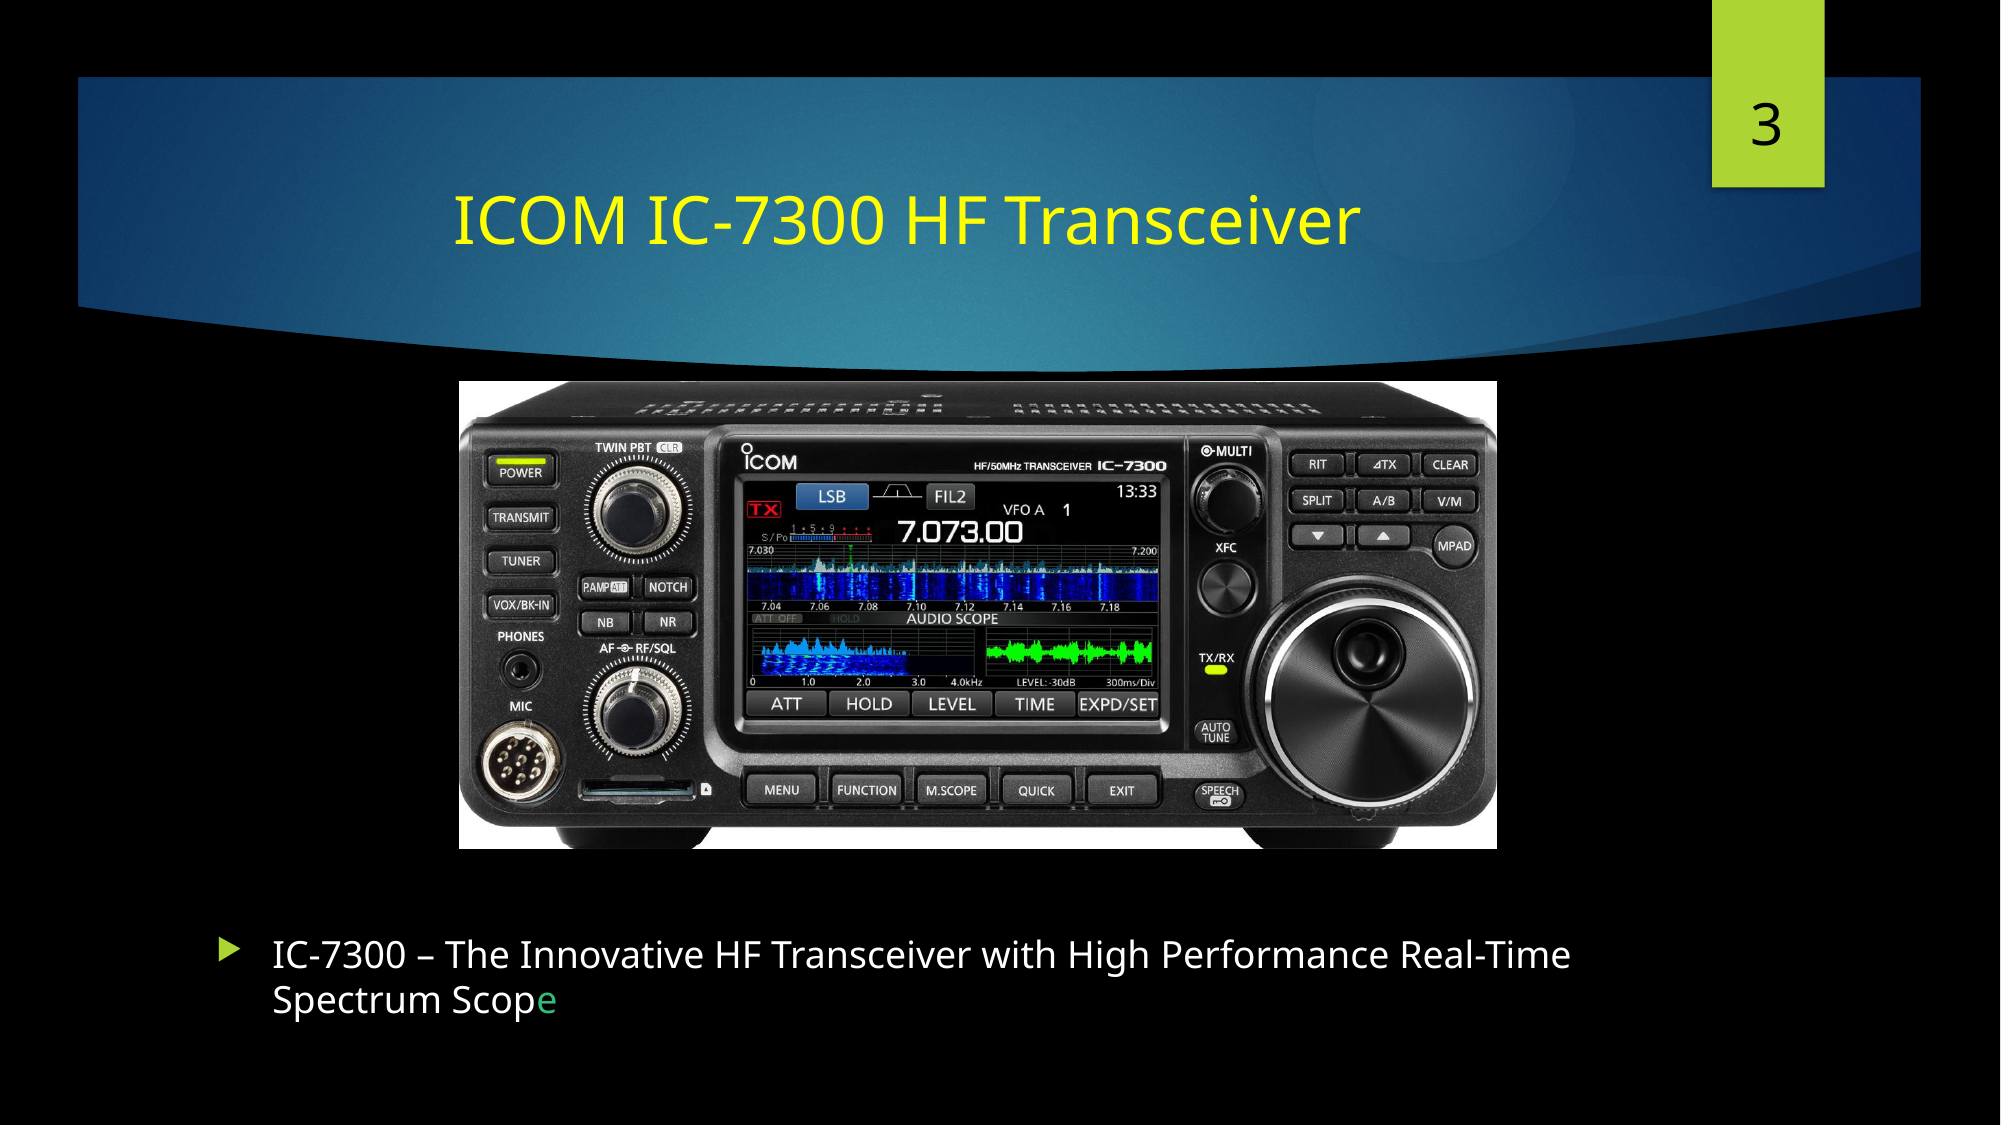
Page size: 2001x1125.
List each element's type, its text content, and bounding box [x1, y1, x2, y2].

list IC-7300 – The Innovative HF Transceiver with High Performance Real-Time Spectrum Scope [201, 923, 1639, 1060]
slide_number 3 [1698, 48, 1836, 175]
picture [459, 381, 1497, 850]
title ICOM IC-7300 HF Transceiver [189, 159, 1627, 276]
